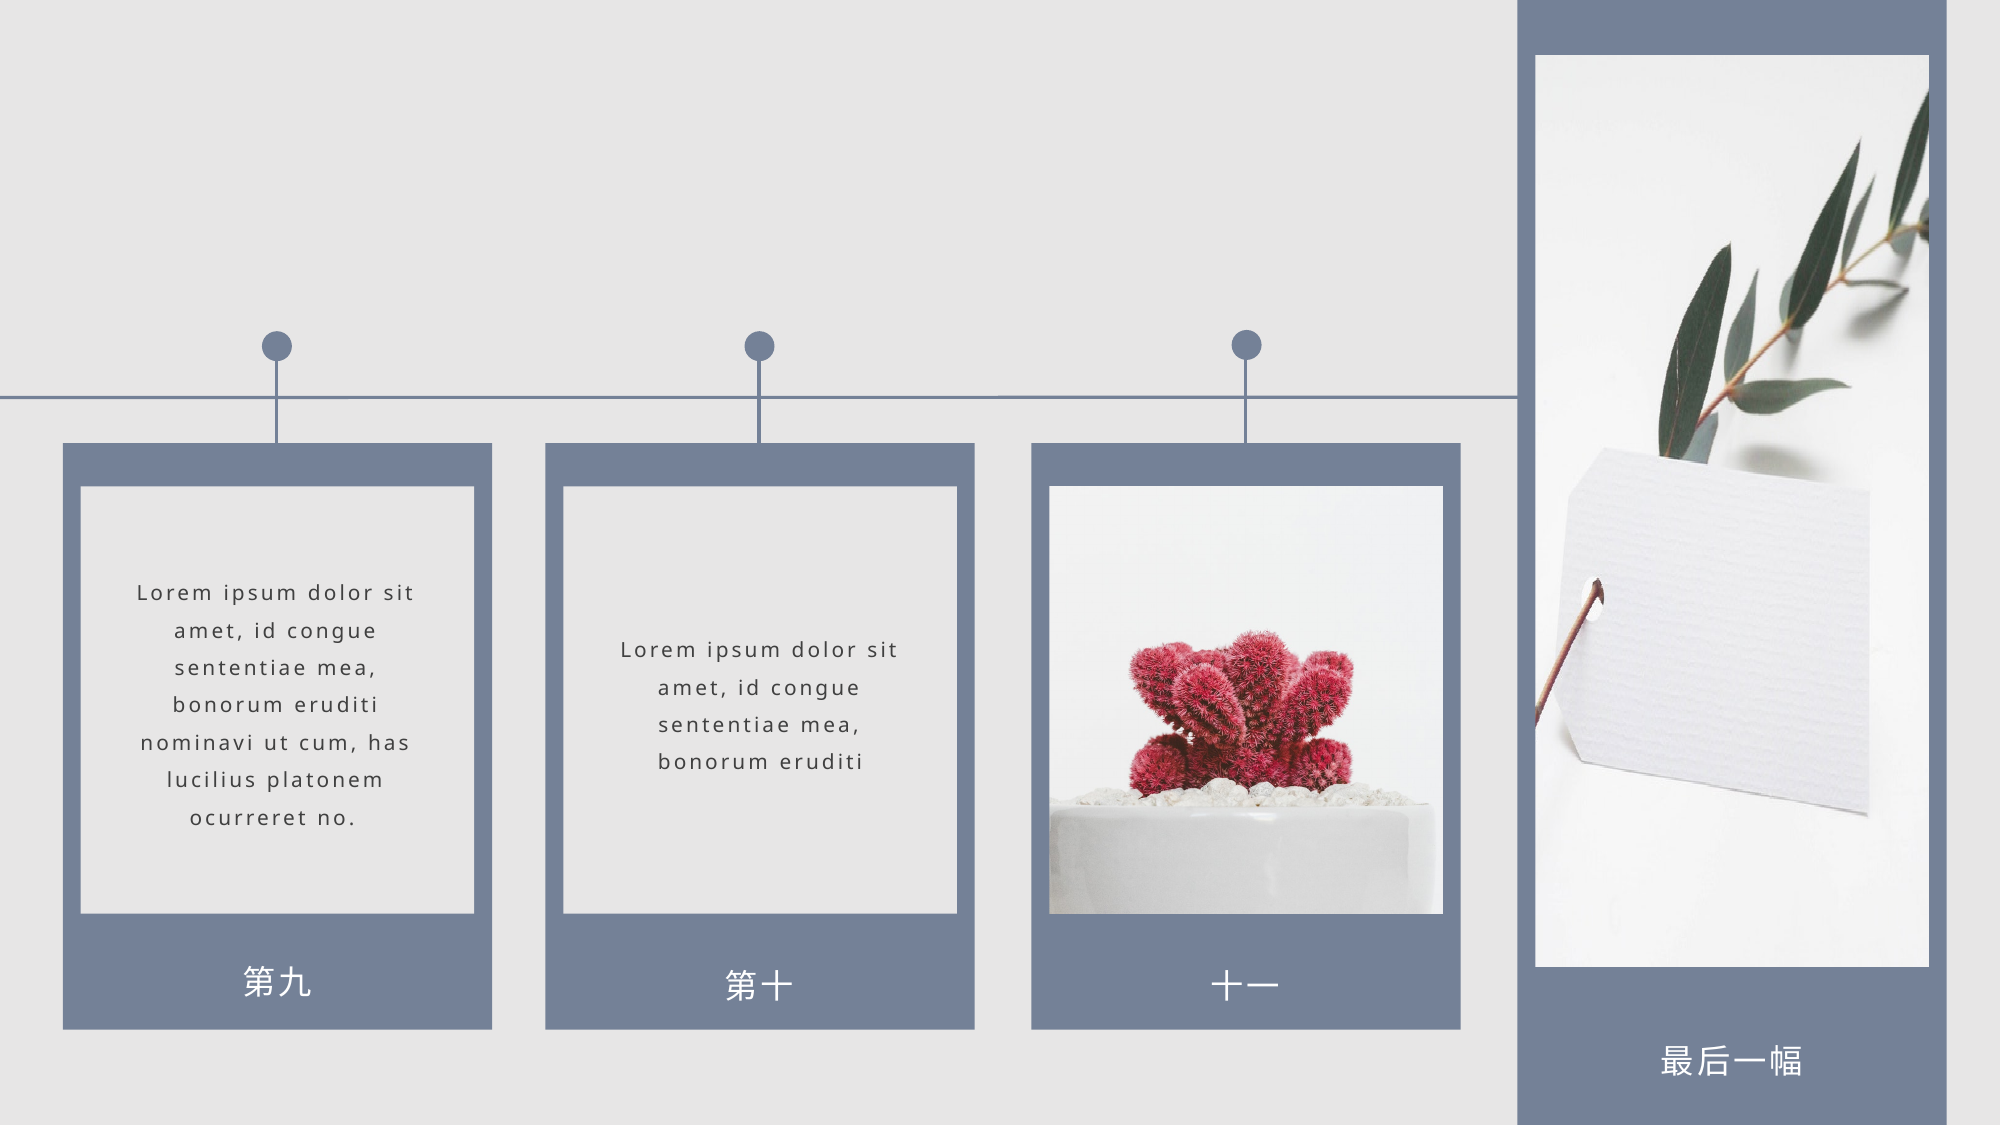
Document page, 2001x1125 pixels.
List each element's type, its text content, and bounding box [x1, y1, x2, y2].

text_box [1048, 485, 1444, 915]
text_box [562, 485, 958, 915]
text_box Lorem ipsum dolor sit amet, id congue sententiae mea, bonorum eruditi [596, 616, 925, 782]
text_box [260, 330, 293, 363]
text_box [1516, 0, 1948, 1125]
text_box [80, 485, 475, 915]
text_box 十一 [1127, 938, 1364, 1013]
text_box [1030, 442, 1462, 1031]
text_box 最后一幅 [1617, 1013, 1847, 1088]
text_box Lorem ipsum dolor sit amet, id congue sententiae mea, bonorum eruditi nominavi ut cum, has lucilius platonem ocurreret no. [112, 559, 441, 837]
text_box [1230, 328, 1263, 361]
text_box [1534, 55, 1930, 968]
text_box 第十 [640, 938, 878, 1013]
text_box [62, 442, 493, 1031]
text_box [743, 330, 776, 363]
text_box 第九 [155, 933, 400, 1009]
text_box [544, 442, 976, 1031]
